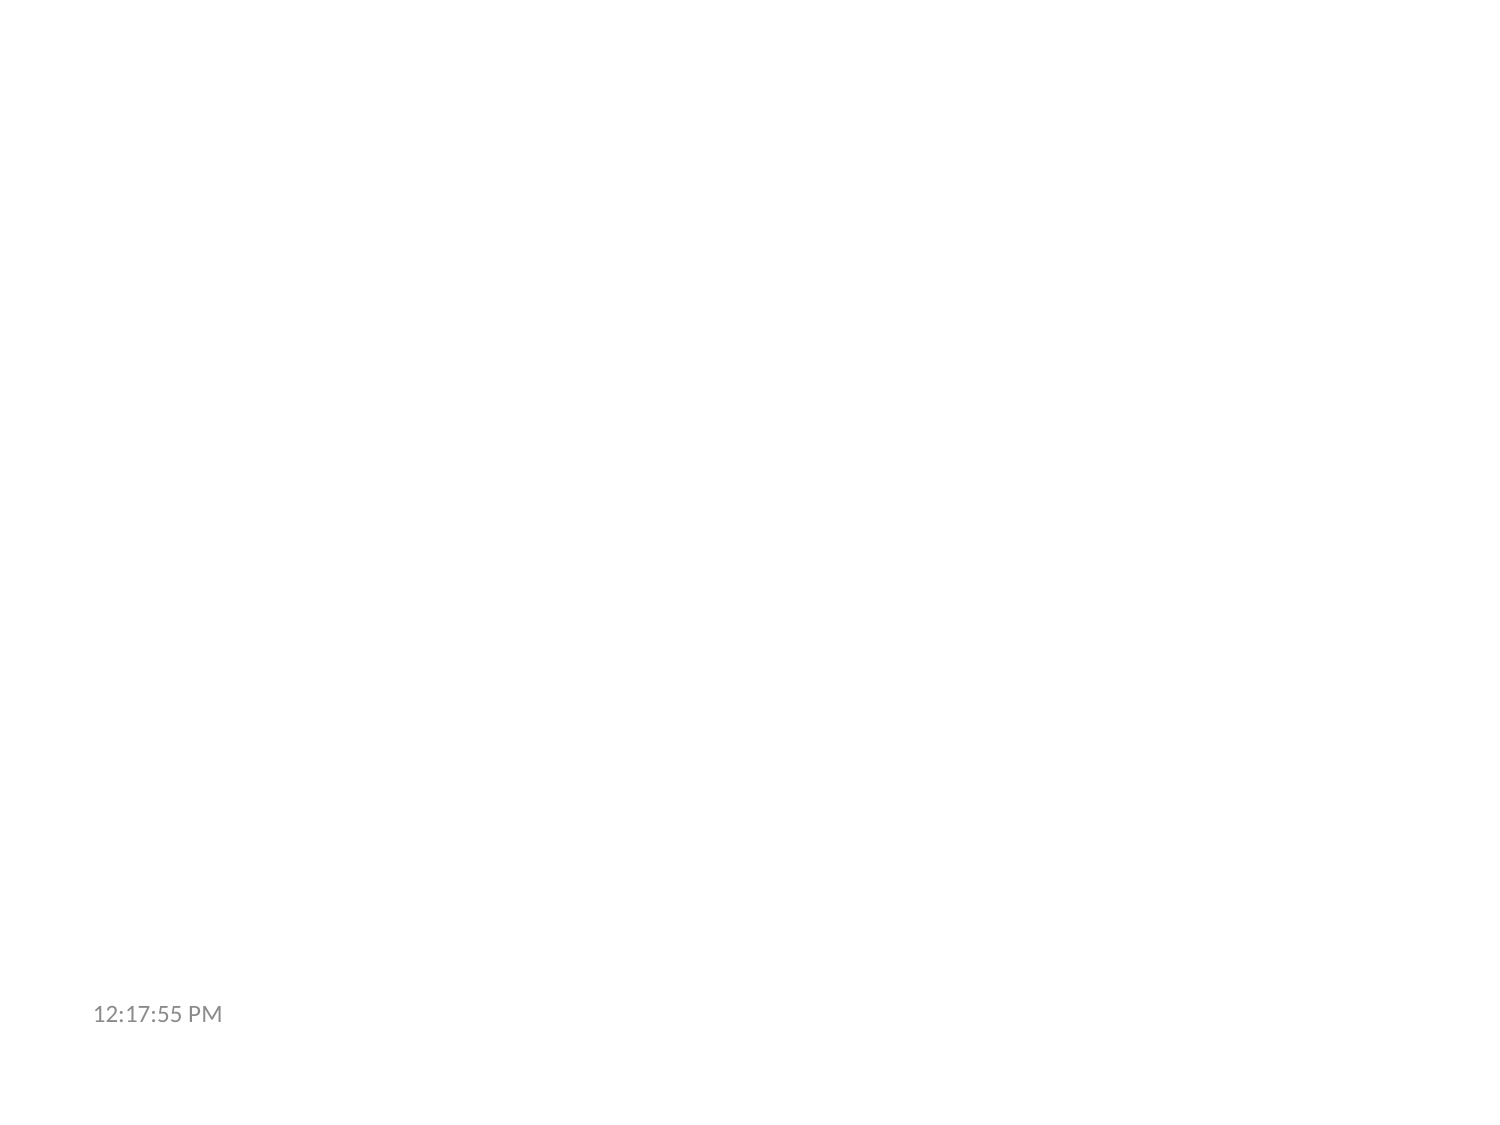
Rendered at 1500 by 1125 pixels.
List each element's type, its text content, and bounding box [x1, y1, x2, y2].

text_box 3:35:09 PM [77, 982, 428, 1043]
